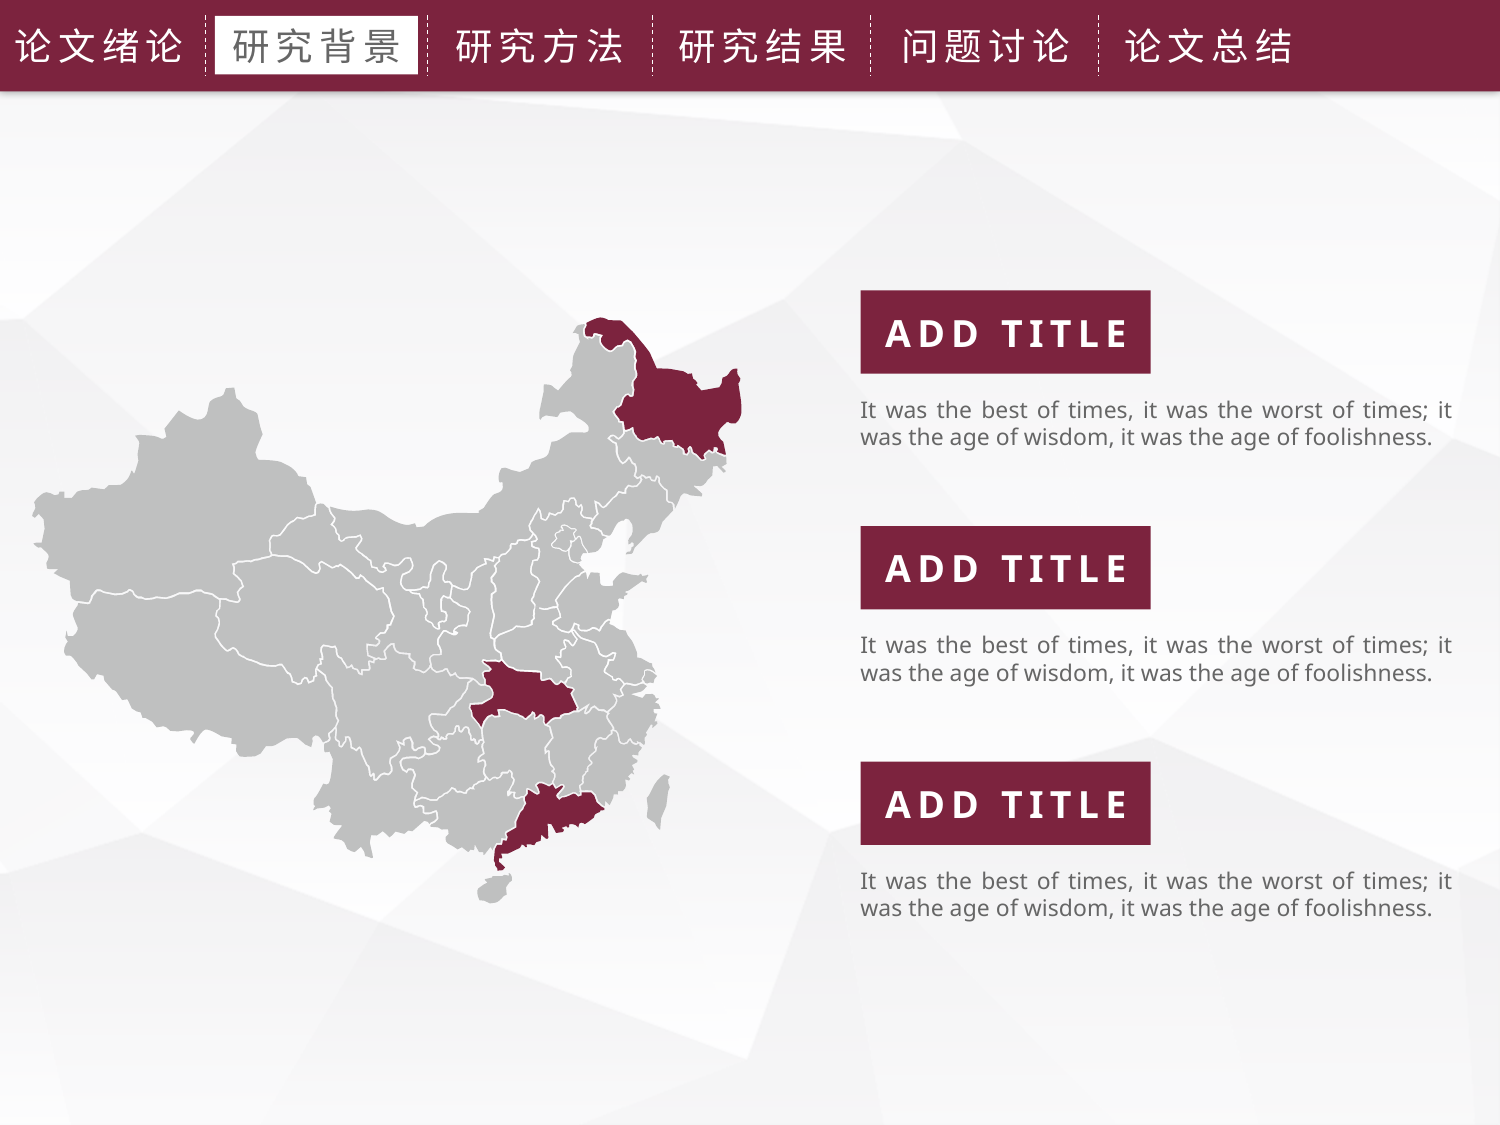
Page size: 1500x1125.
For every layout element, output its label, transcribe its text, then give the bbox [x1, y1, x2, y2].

text_box 问题讨论 [886, 15, 1098, 76]
text_box 论文总结 [1109, 15, 1322, 76]
text_box [0, 0, 1500, 92]
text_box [32, 290, 1468, 930]
text_box 研究背景 [213, 15, 420, 76]
text_box 论文绪论 [0, 15, 205, 76]
text_box 研究结果 [663, 15, 870, 76]
text_box 研究方法 [440, 15, 652, 76]
text_box 论文绪论 [206, 15, 211, 76]
picture [0, 92, 1500, 1125]
text_box 研究结果 [871, 15, 876, 76]
